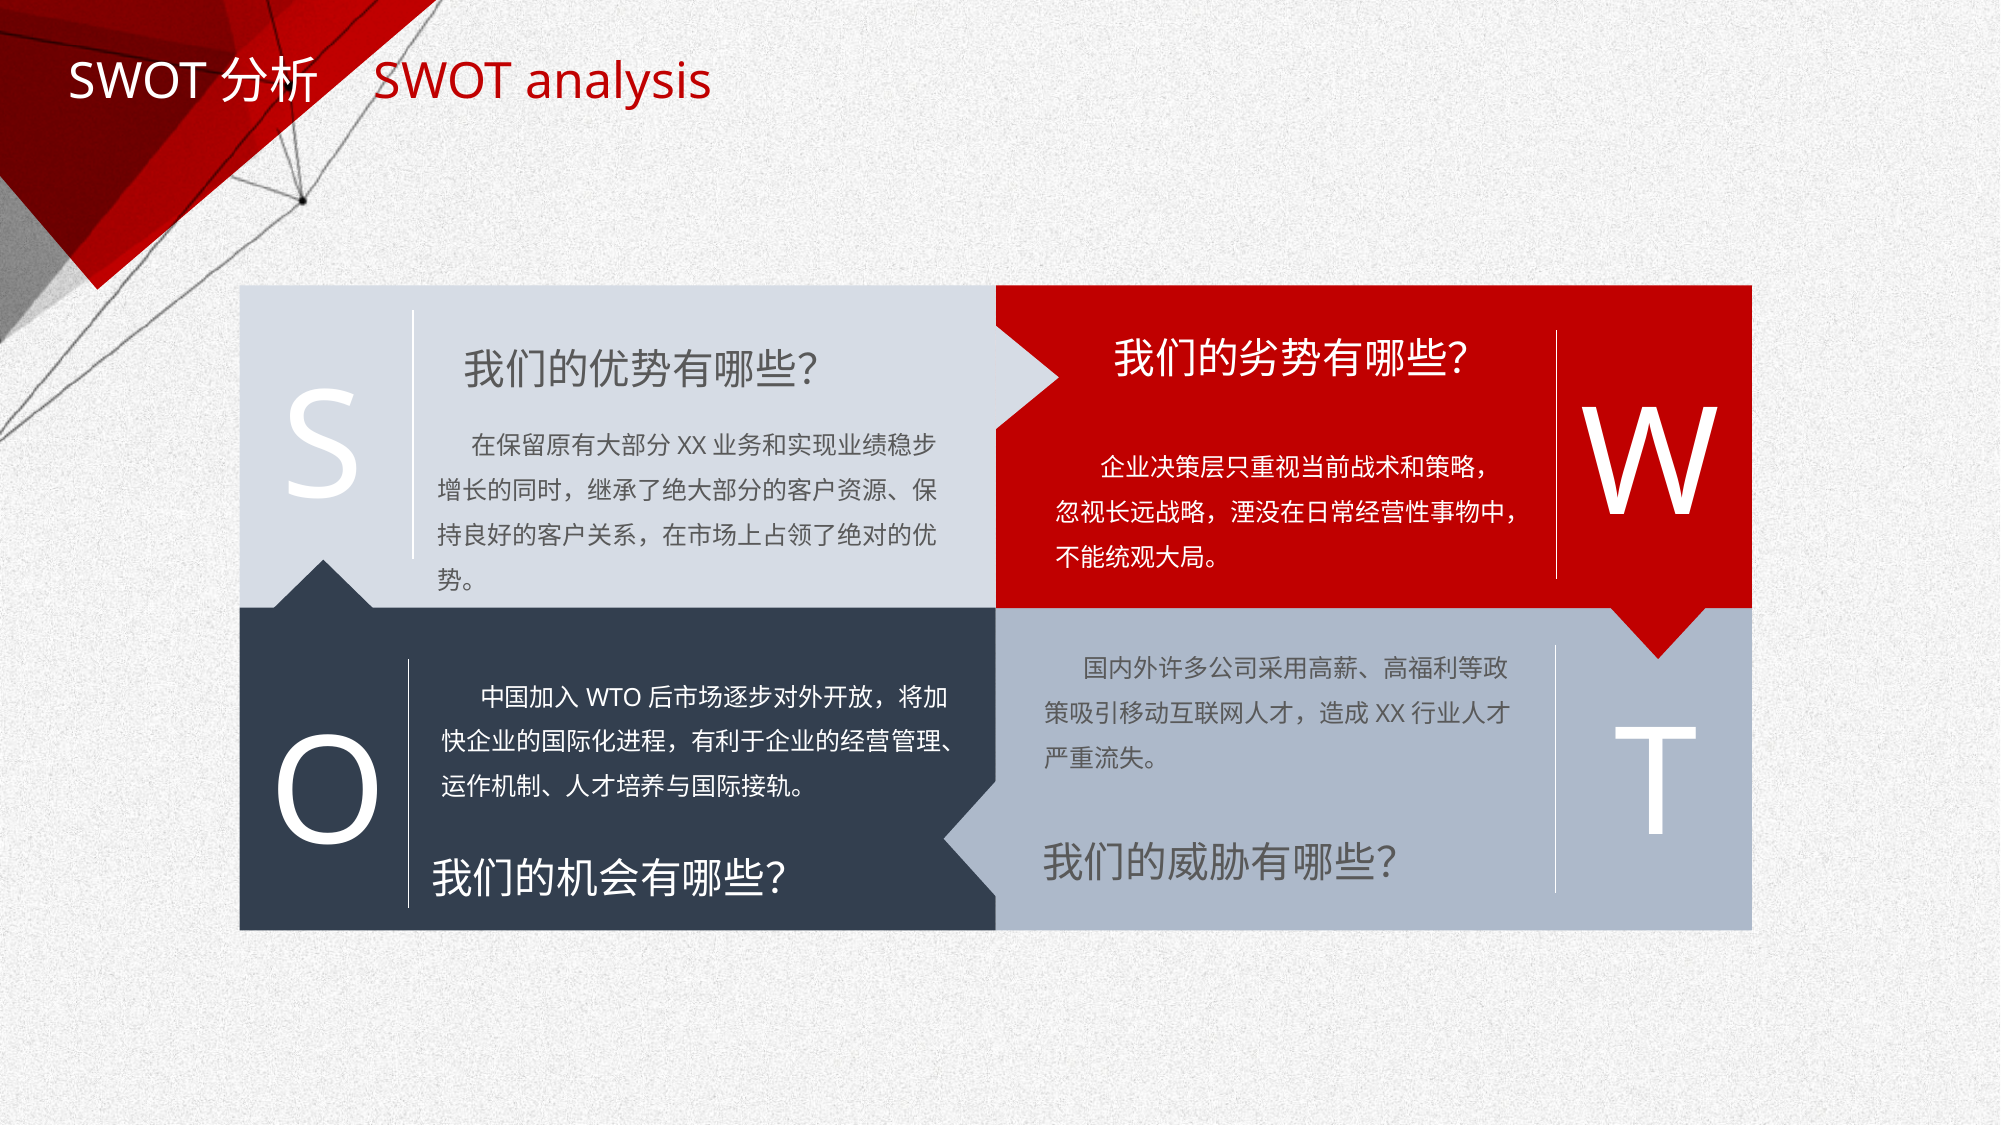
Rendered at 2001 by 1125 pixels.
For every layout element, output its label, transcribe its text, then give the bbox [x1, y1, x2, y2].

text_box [221, 285, 1059, 609]
text_box SWOT analysis [528, 41, 884, 116]
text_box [227, 559, 996, 931]
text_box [996, 660, 1758, 931]
picture [0, 0, 2001, 1125]
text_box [996, 285, 1769, 660]
